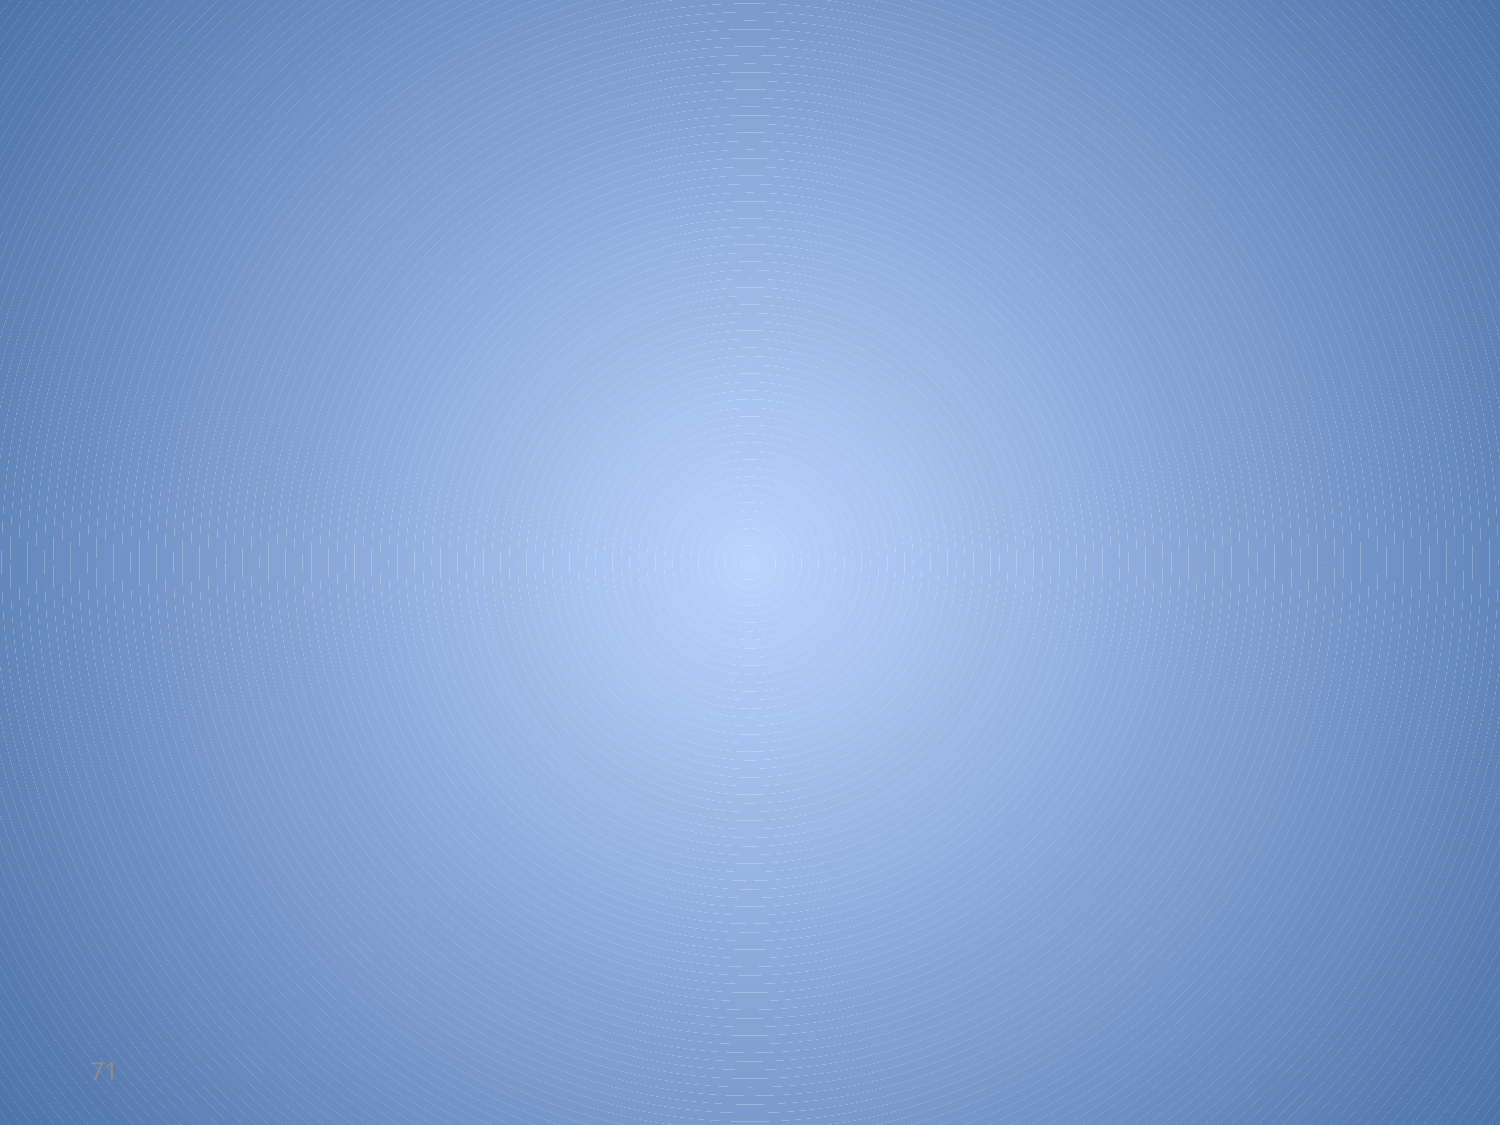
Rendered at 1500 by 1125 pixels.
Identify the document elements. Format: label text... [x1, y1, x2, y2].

slide_number 71 [75, 1042, 425, 1103]
